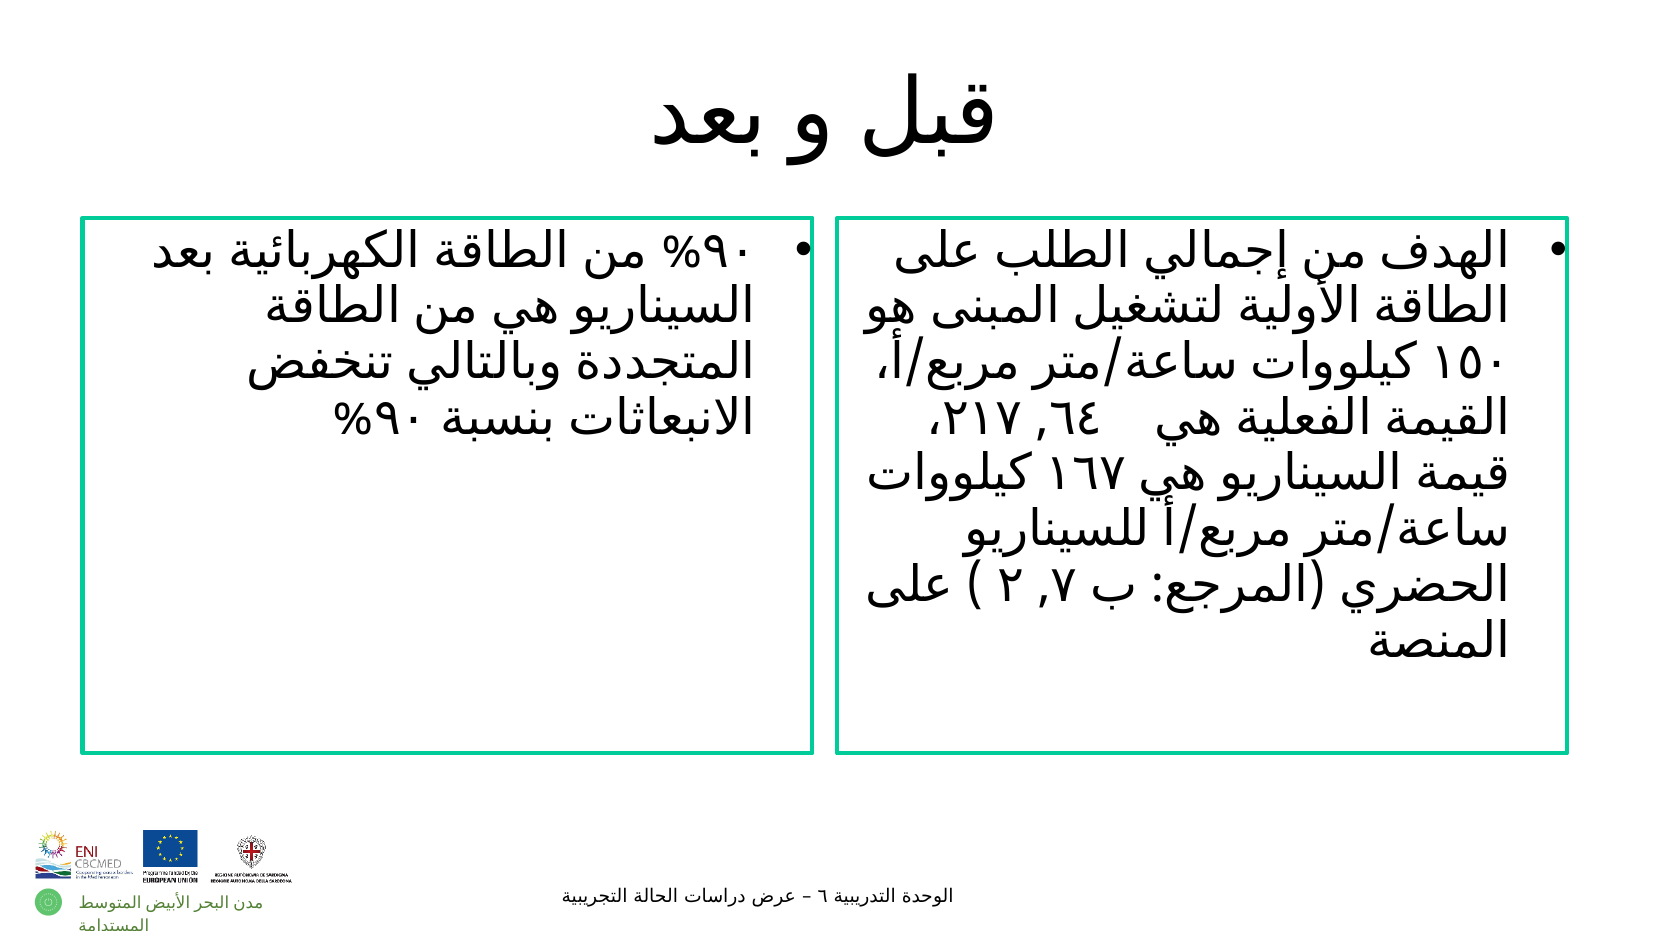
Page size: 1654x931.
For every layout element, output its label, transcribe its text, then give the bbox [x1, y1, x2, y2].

title قبل و بعد [82, 36, 1567, 189]
list ٩٠% من الطاقة الكهربائية بعد السيناريو هي من الطاقة المتجددة وبالتالي تنخفض الانبعاثات بنسبة ٩٠% [82, 217, 813, 754]
text_box الوحدة التدريبية ٦ – عرض دراسات الحالة التجريبية [546, 873, 1654, 914]
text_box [19, 830, 348, 919]
list الهدف من إجمالي الطلب على الطاقة الأولية لتشغيل المبنى هو ١٥٠ كيلووات ساعة/متر مربع/أ، القيمة الفعلية هي ٦٤, ٢١٧، قيمة السيناريو هي ١٦٧ كيلووات ساعة/متر مربع/أ للسيناريو الحضري (المرجع: ب ٧, ٢ ) على المنصة [837, 217, 1567, 754]
